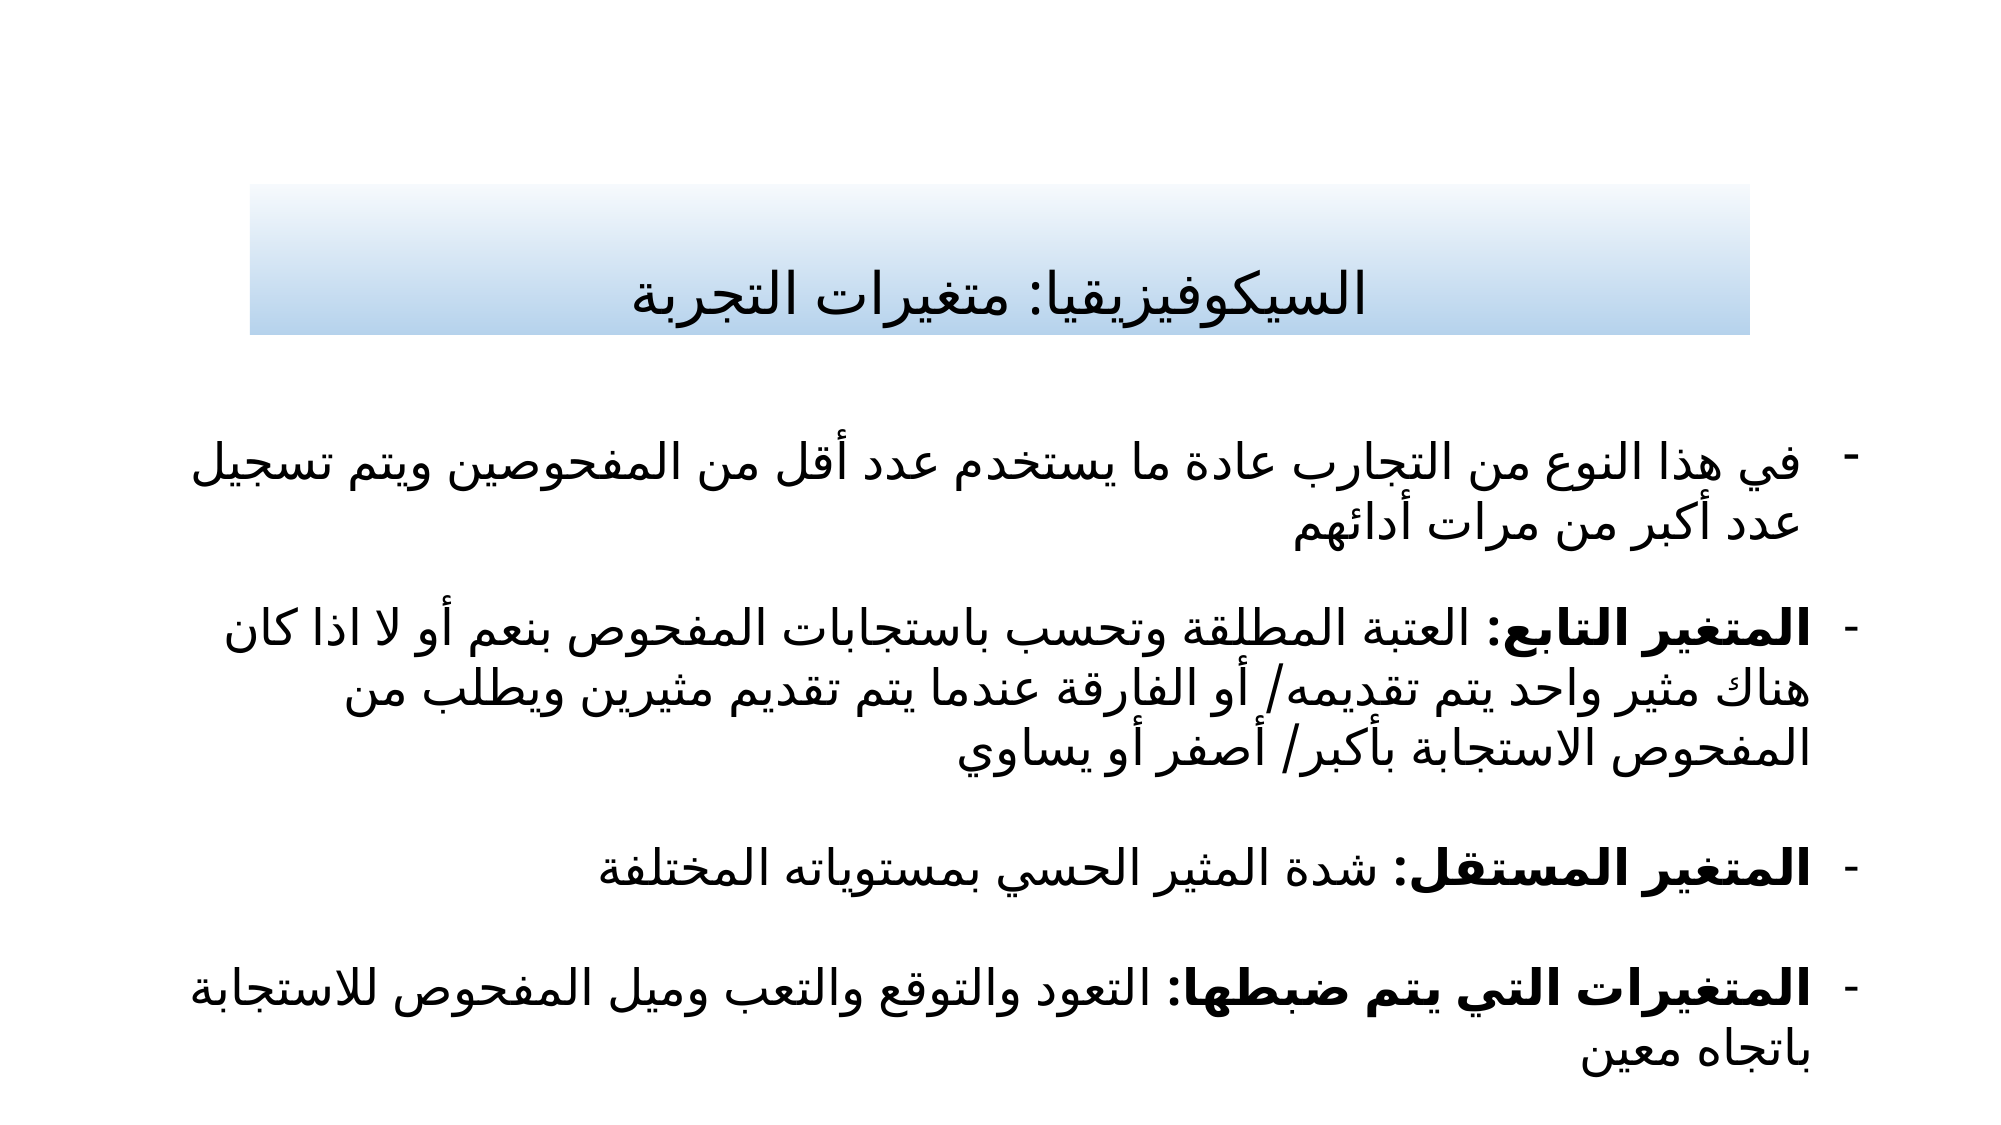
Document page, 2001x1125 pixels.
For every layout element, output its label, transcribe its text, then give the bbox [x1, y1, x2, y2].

subtitle في هذا النوع من التجارب عادة ما يستخدم عدد أقل من المفحوصين ويتم تسجيل عدد أكبر من مرات أدائهم المتغير التابع: العتبة المطلقة وتحسب باستجابات المفحوص بنعم أو لا اذا كان هناك مثير واحد يتم تقديمه/ أو الفارقة عندما يتم تقديم مثيرين ويطلب من المفحوص الاستجابة بأكبر/ أصفر أو يساوي المتغير المستقل: شدة المثير الحسي بمستوياته المختلفة المتغيرات التي يتم ضبطها: التعود والتوقع والتعب وميل المفحوص للاستجابة باتجاه معين [117, 422, 1875, 1076]
title السيكوفيزيقيا: متغيرات التجربة [249, 184, 1750, 335]
